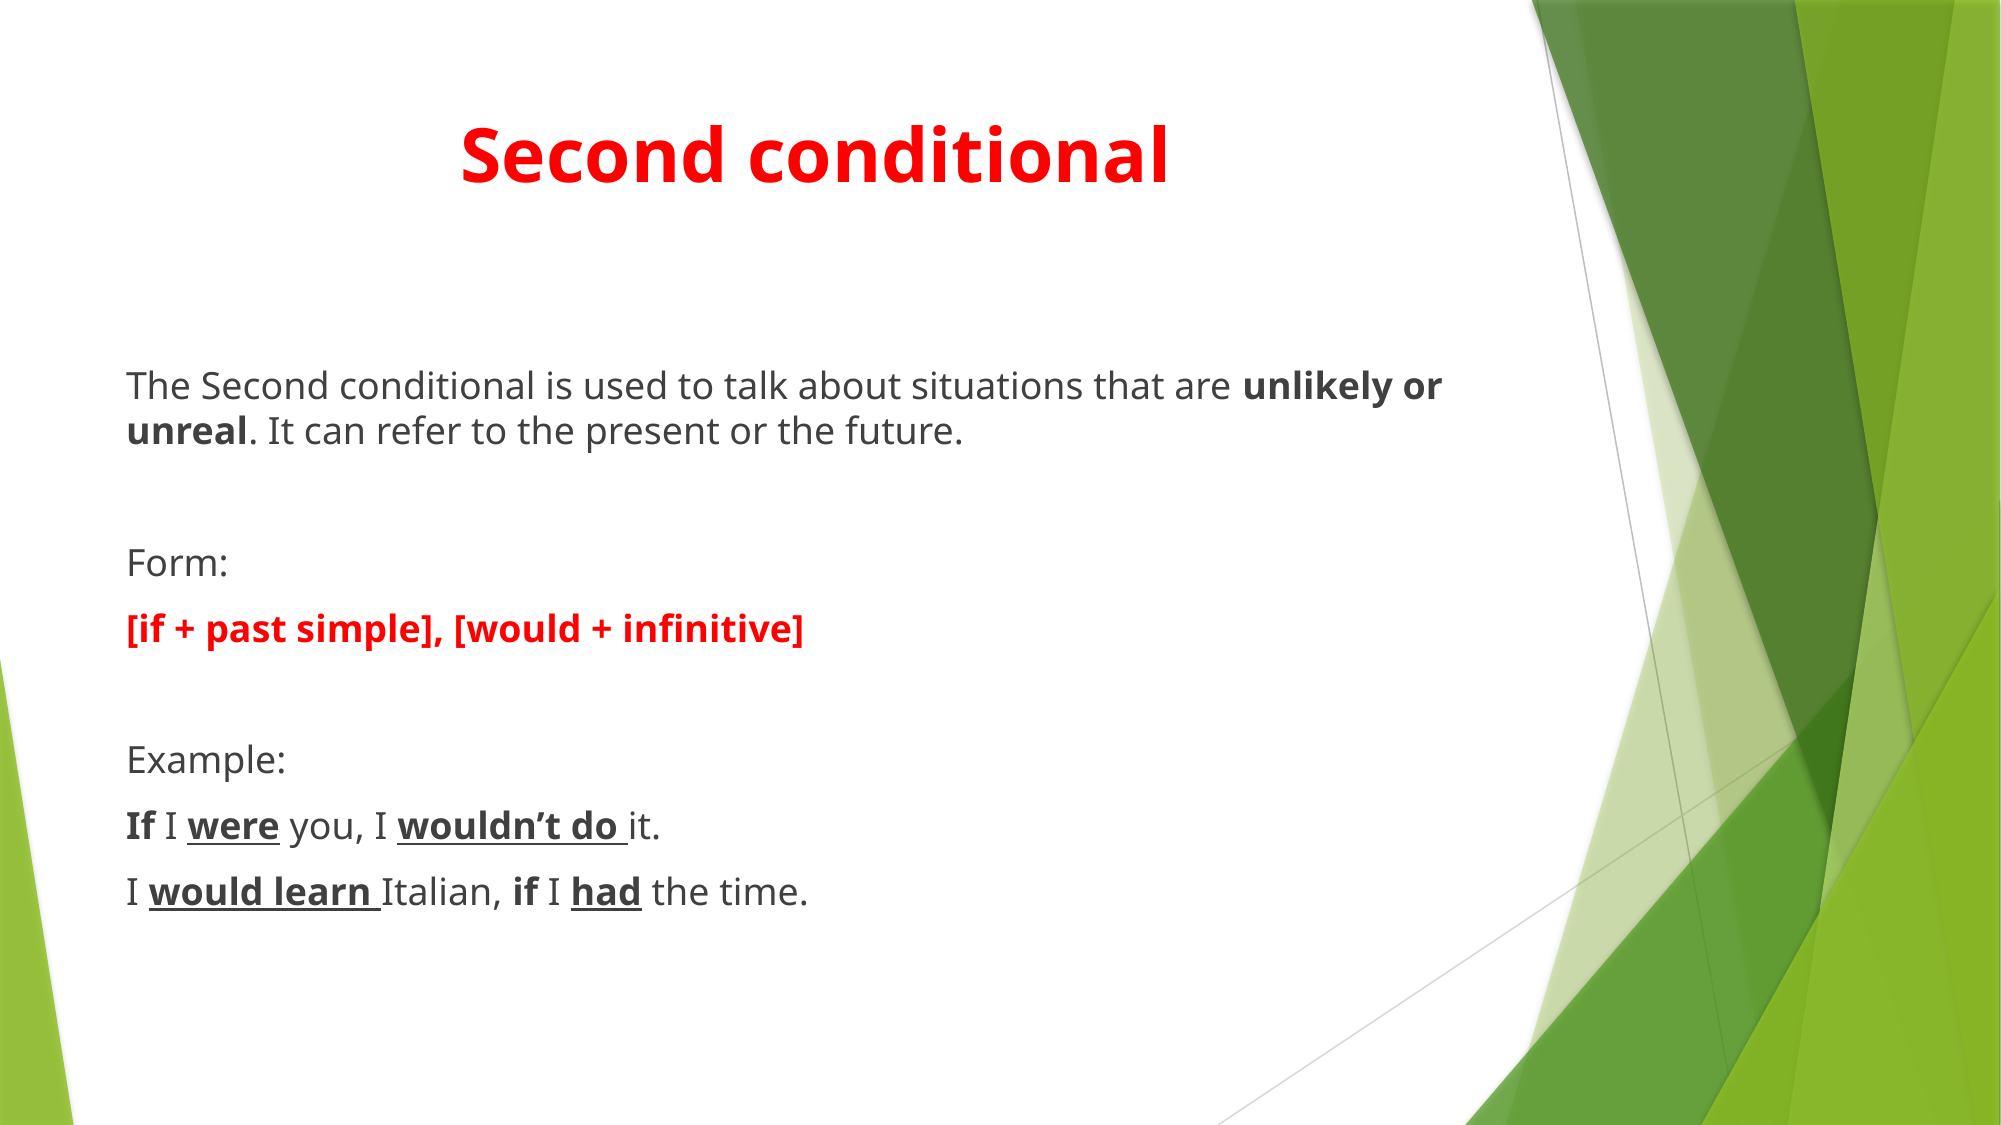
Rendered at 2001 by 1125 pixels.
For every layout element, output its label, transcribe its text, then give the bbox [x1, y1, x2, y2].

list The Second conditional is used to talk about situations that are unlikely or unreal. It can refer to the present or the future. Form: [if + past simple], [would + infinitive] Example: If I were you, I wouldn’t do it. I would learn Italian, if I had the time. [111, 354, 1522, 992]
title Second conditional [111, 99, 1522, 317]
